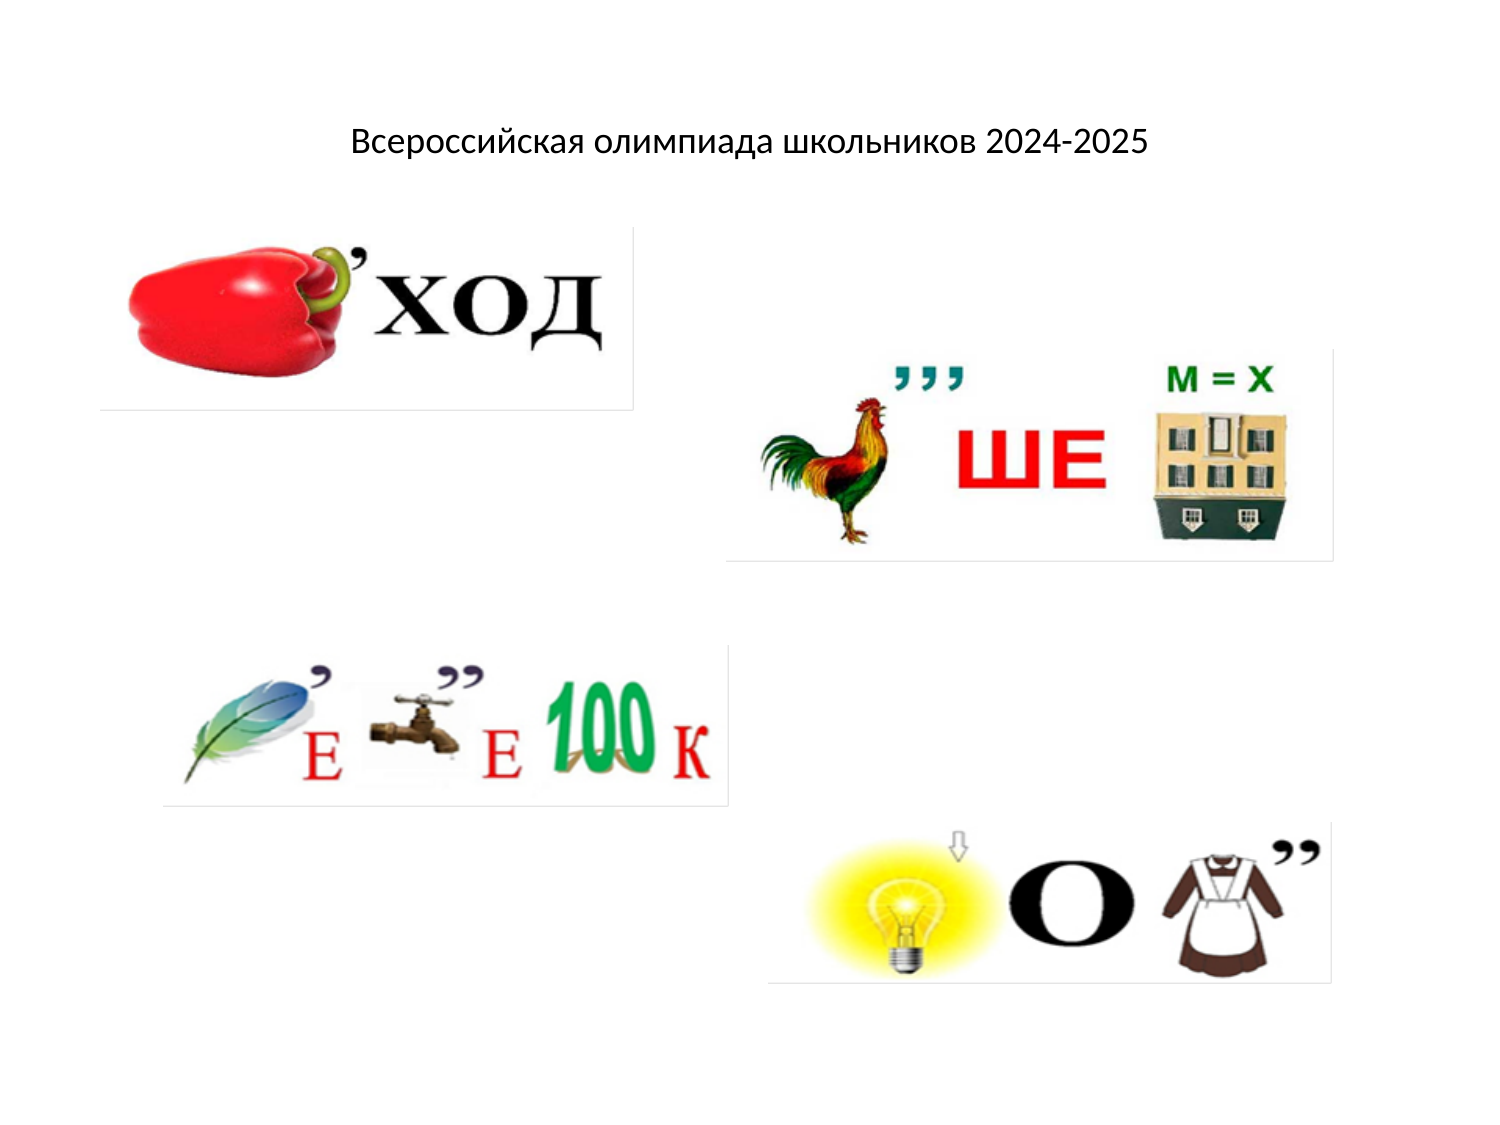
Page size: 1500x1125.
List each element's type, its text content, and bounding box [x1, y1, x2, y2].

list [100, 227, 635, 413]
picture [726, 349, 1335, 563]
picture [163, 644, 730, 808]
title Всероссийская олимпиада школьников 2024-2025 [75, 45, 1425, 233]
picture [768, 822, 1333, 986]
